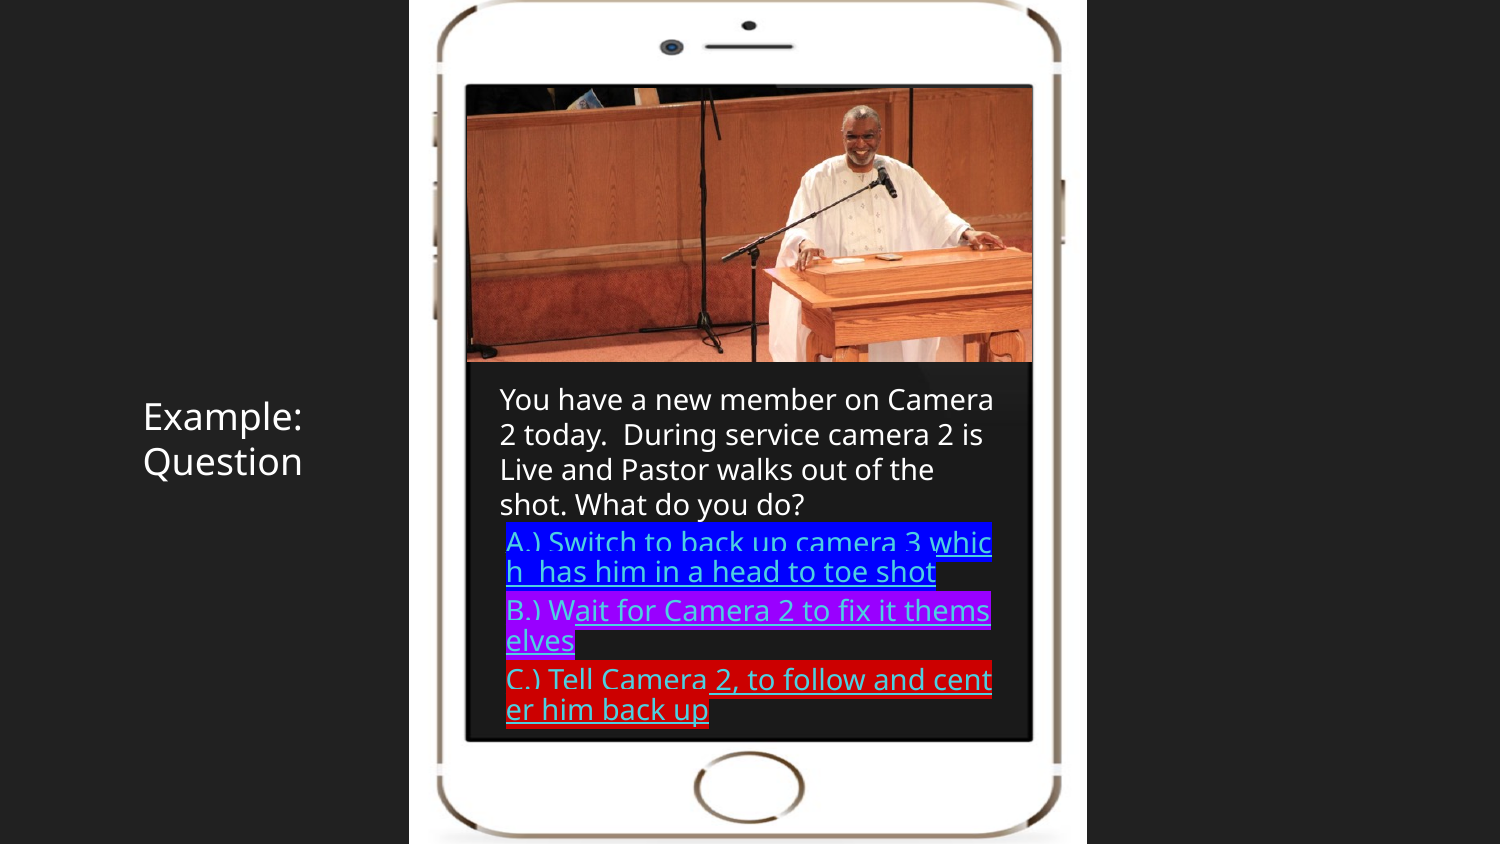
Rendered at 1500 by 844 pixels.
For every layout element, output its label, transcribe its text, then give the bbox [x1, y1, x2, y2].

picture [408, 0, 1087, 844]
text_box Example: Question [52, 377, 394, 466]
